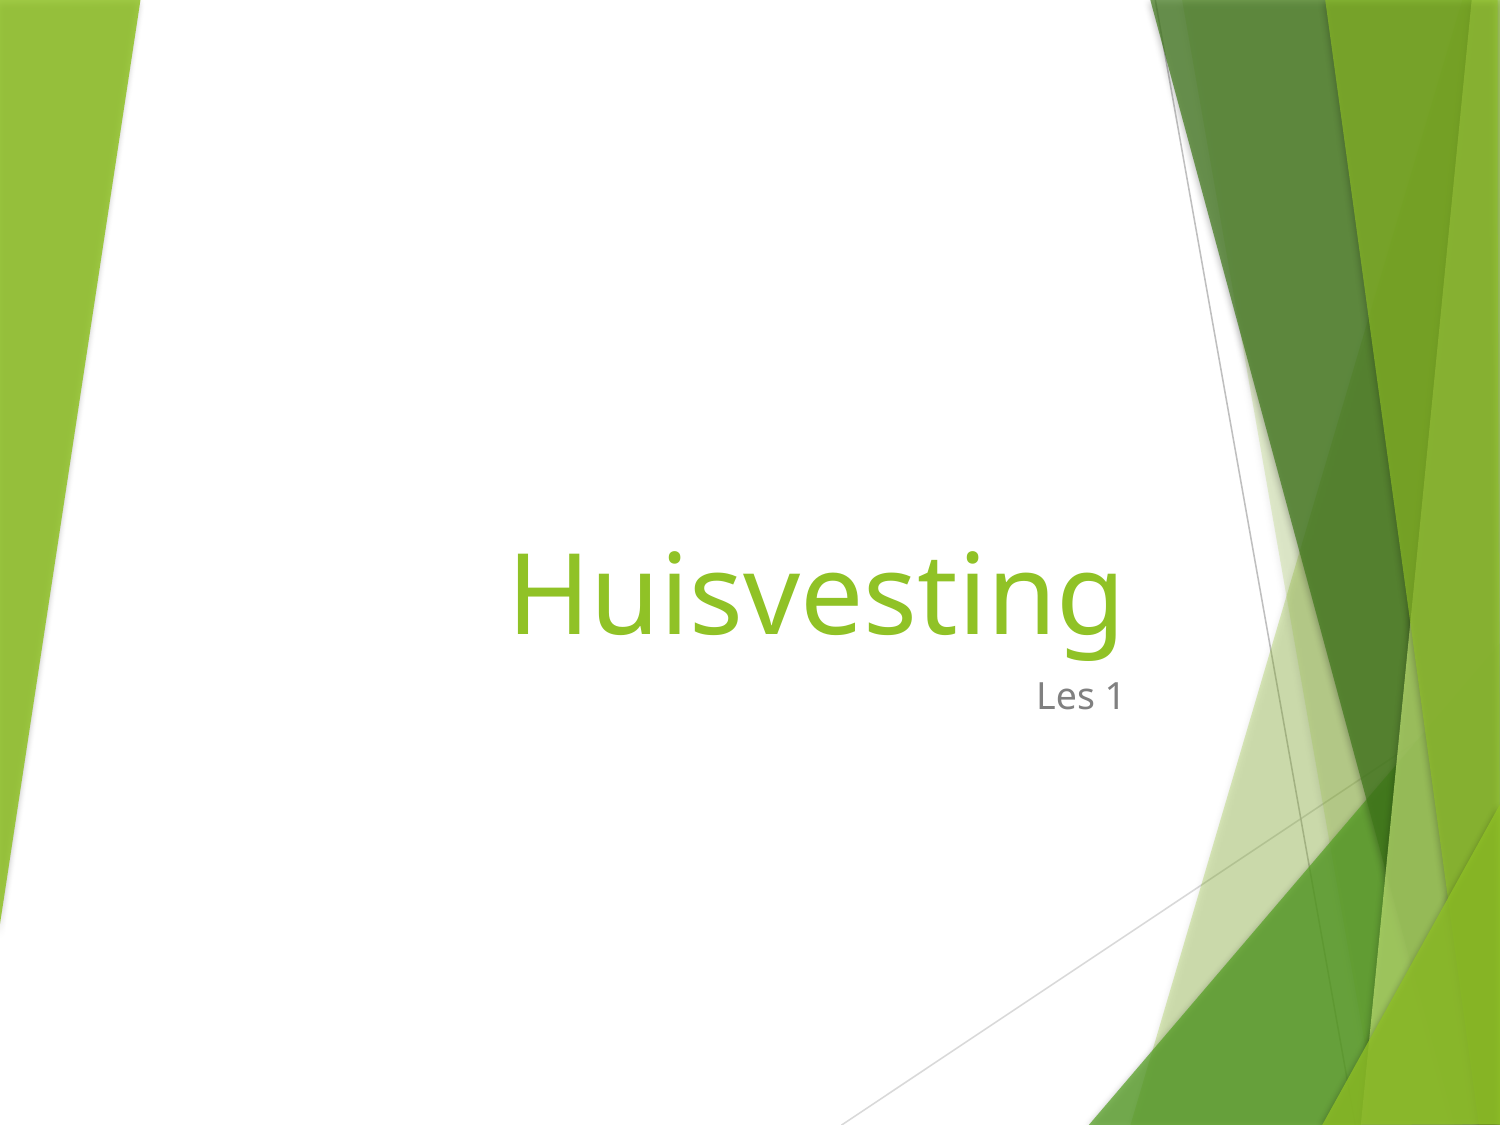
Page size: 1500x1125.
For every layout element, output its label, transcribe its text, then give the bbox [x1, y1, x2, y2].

subtitle Les 1 [185, 664, 1142, 845]
title Huisvesting [185, 394, 1142, 664]
